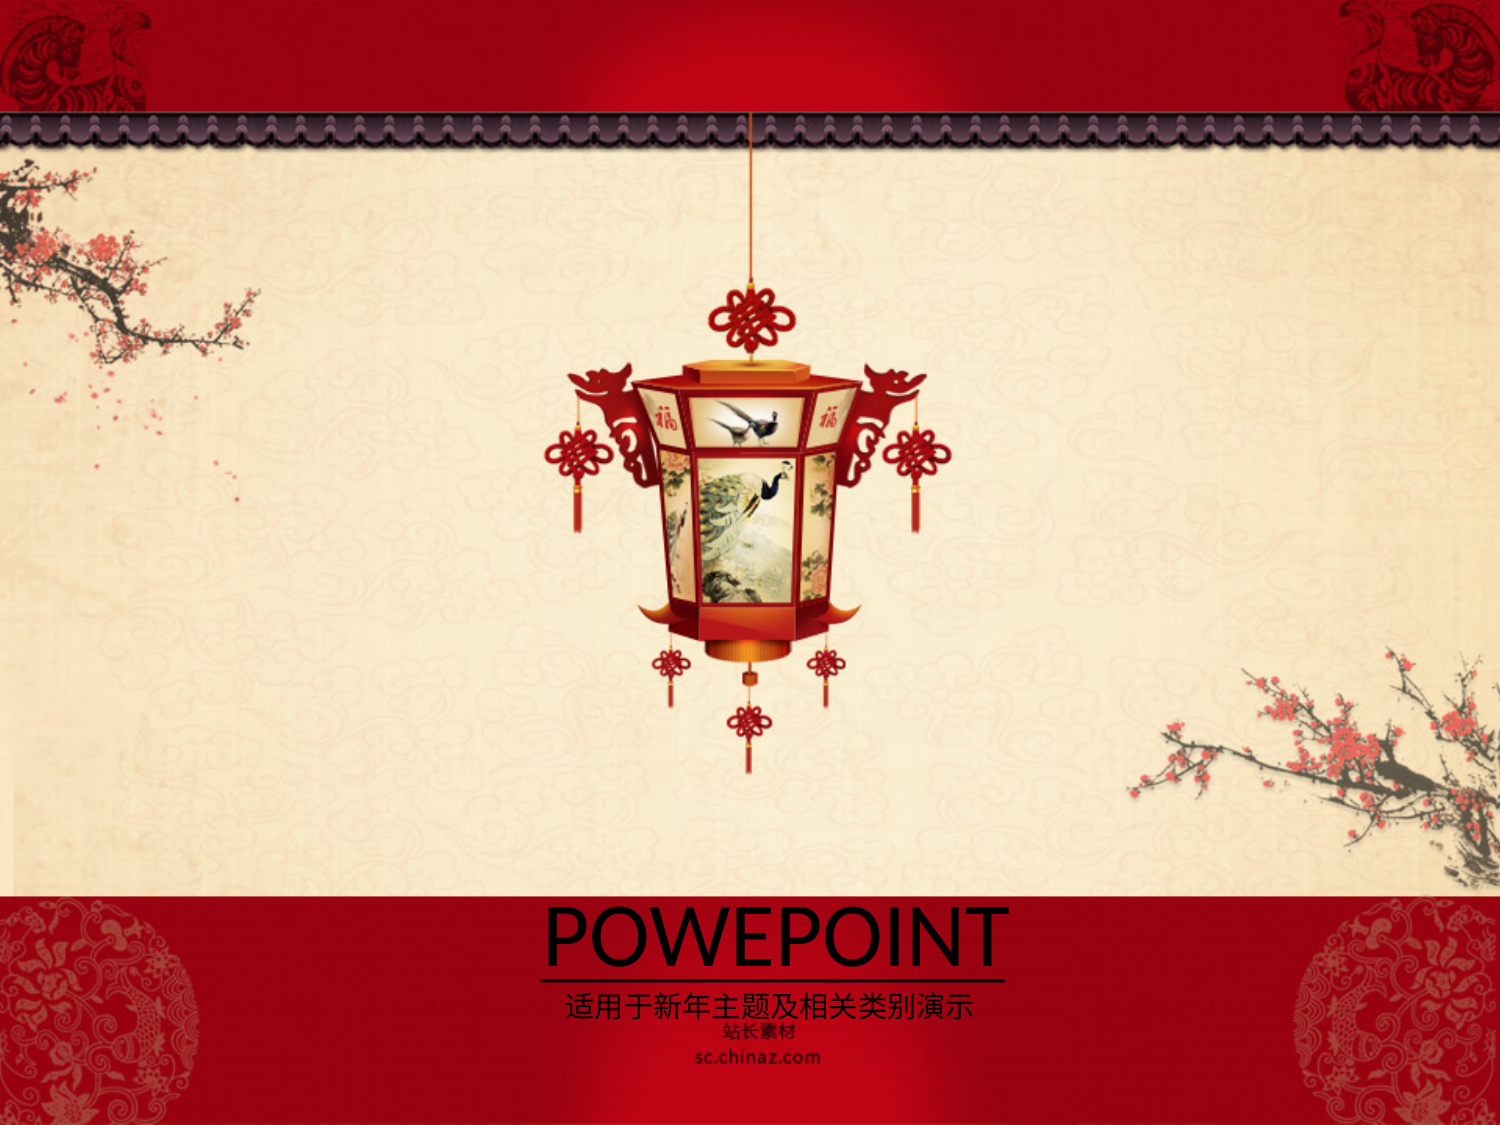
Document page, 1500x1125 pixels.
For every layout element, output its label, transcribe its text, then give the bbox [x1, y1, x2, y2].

text_box POWEPOINT [527, 867, 1395, 992]
picture [0, 0, 1500, 1125]
text_box 适用于新年主题及相关类别演示 [550, 980, 1231, 1031]
